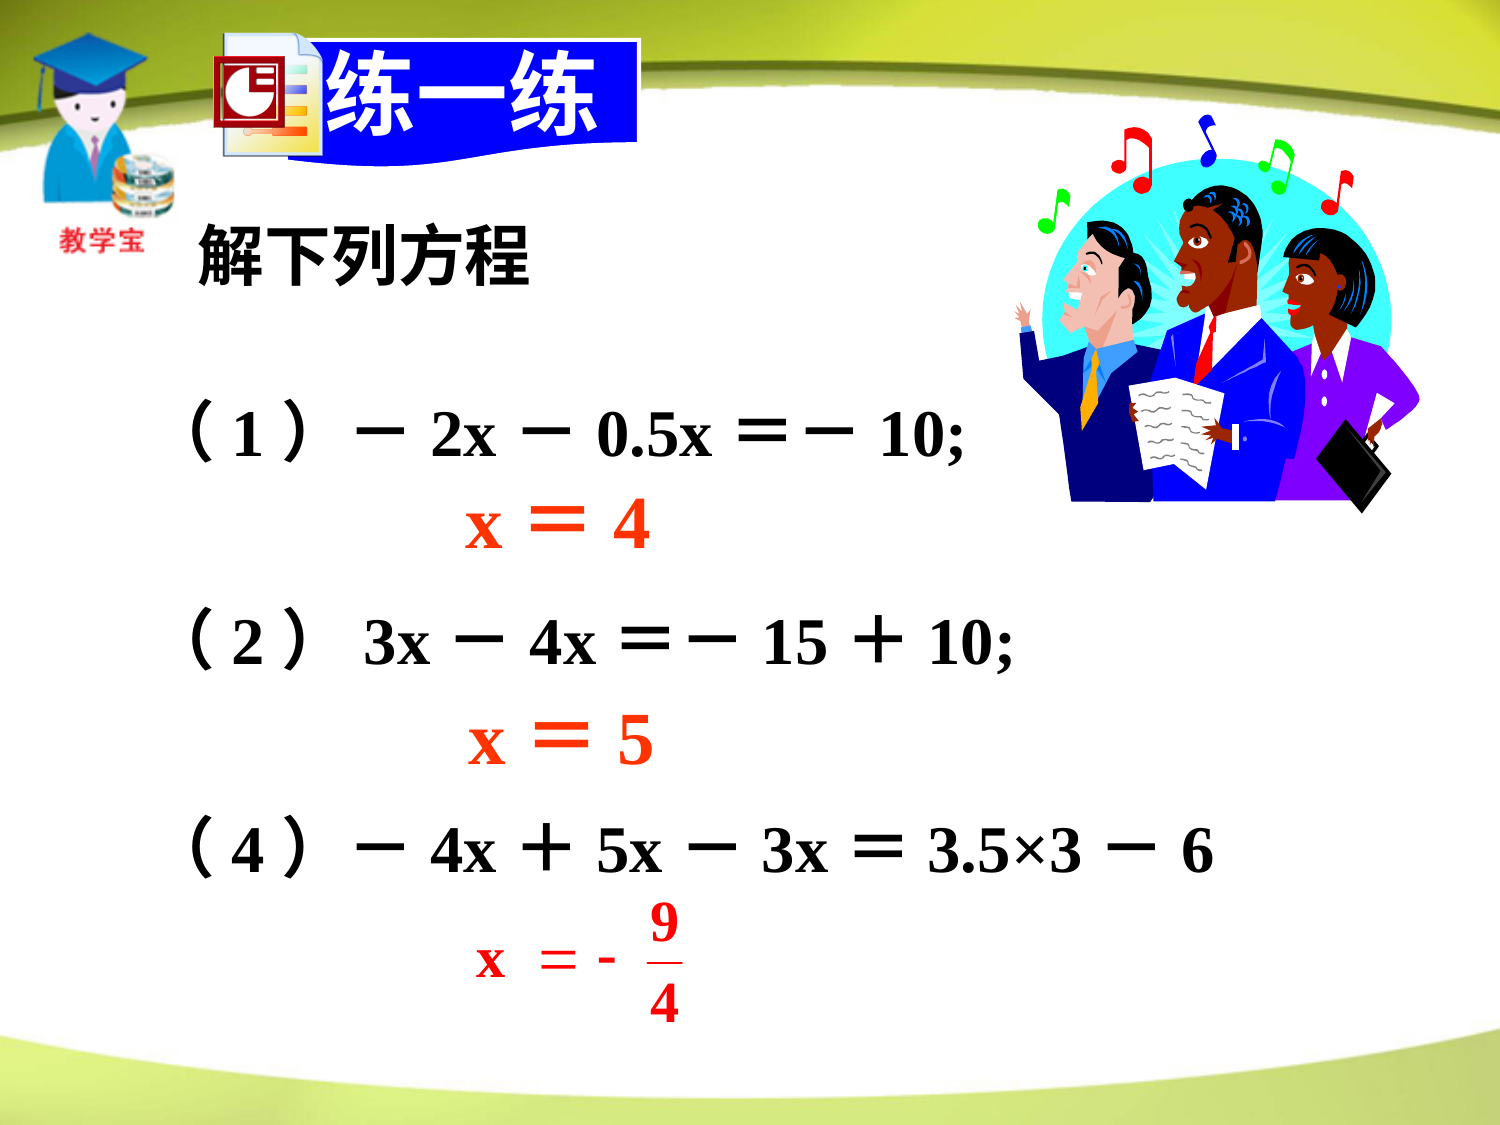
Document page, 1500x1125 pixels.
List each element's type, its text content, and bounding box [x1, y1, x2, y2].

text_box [208, 29, 640, 171]
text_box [472, 885, 688, 1028]
text_box x＝4 [450, 466, 714, 571]
picture [0, 0, 1500, 1125]
text_box x＝5 [454, 681, 770, 787]
text_box （1）－2x－0.5x＝－10; （2）3x－4x＝－15＋10; （4）－4x＋5x－3x＝3.5×3－6 [134, 358, 1374, 893]
text_box 解下列方程 [183, 195, 913, 313]
